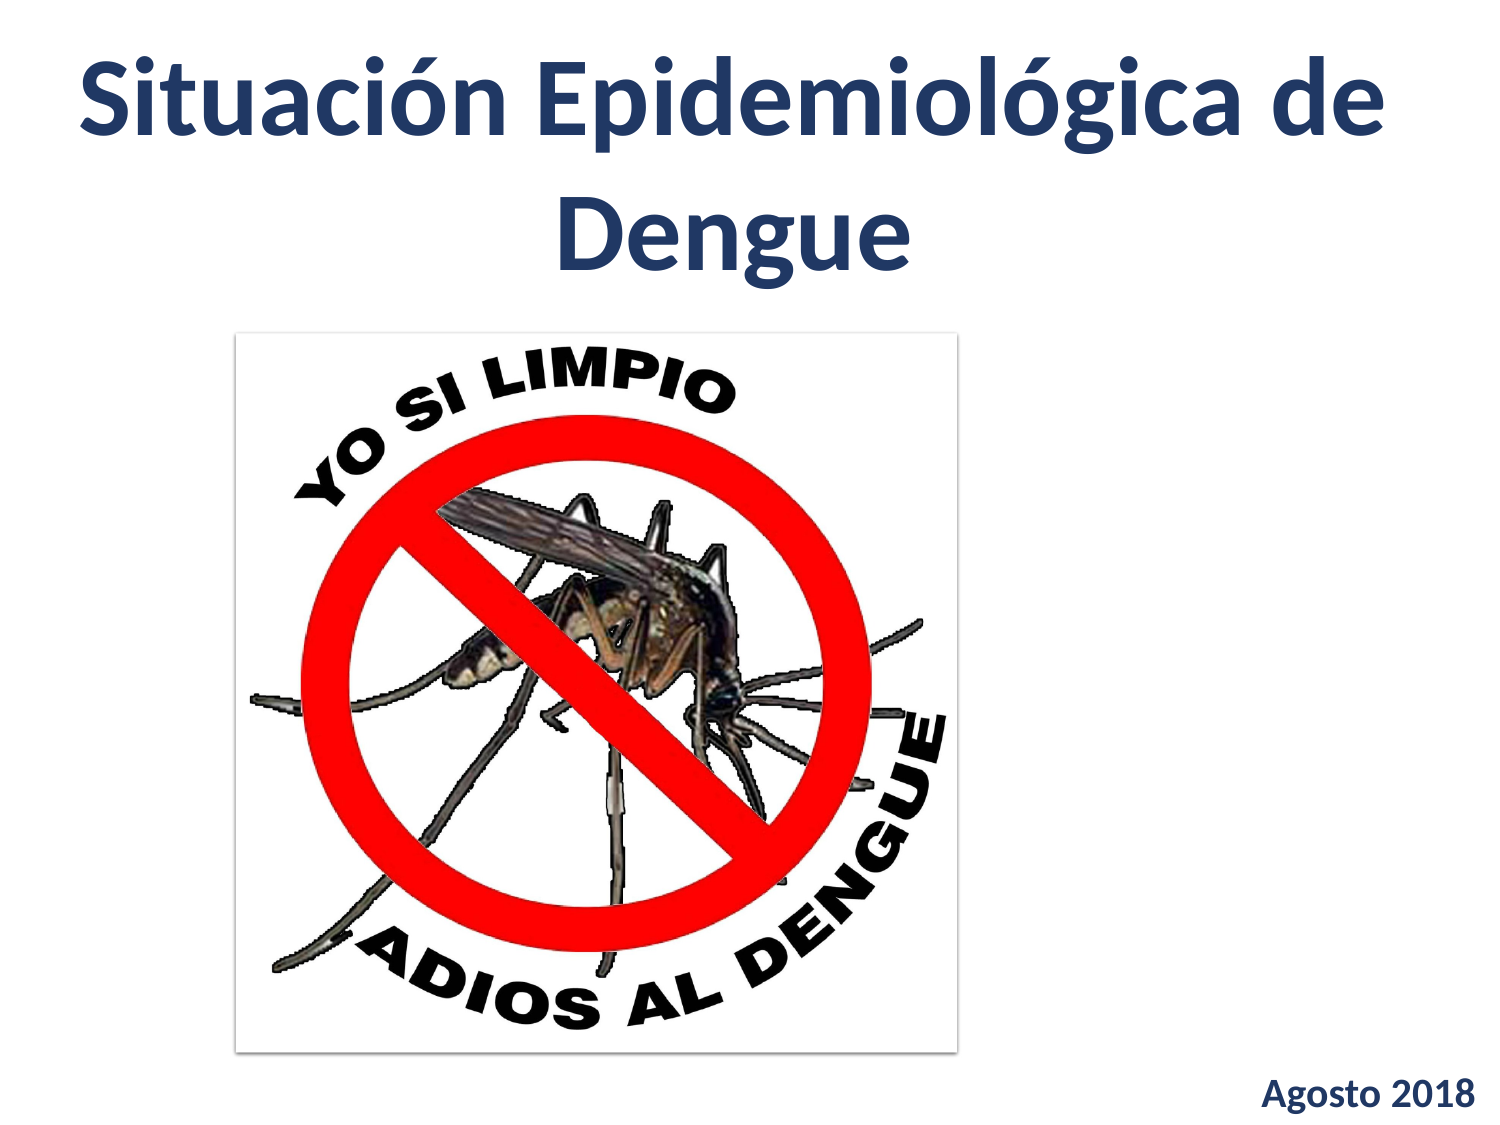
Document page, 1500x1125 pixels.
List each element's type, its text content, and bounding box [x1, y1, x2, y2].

text_box Situación Epidemiológica de Dengue [0, 15, 1492, 300]
picture [230, 329, 962, 1059]
text_box Agosto 2018 [1246, 1058, 1491, 1124]
